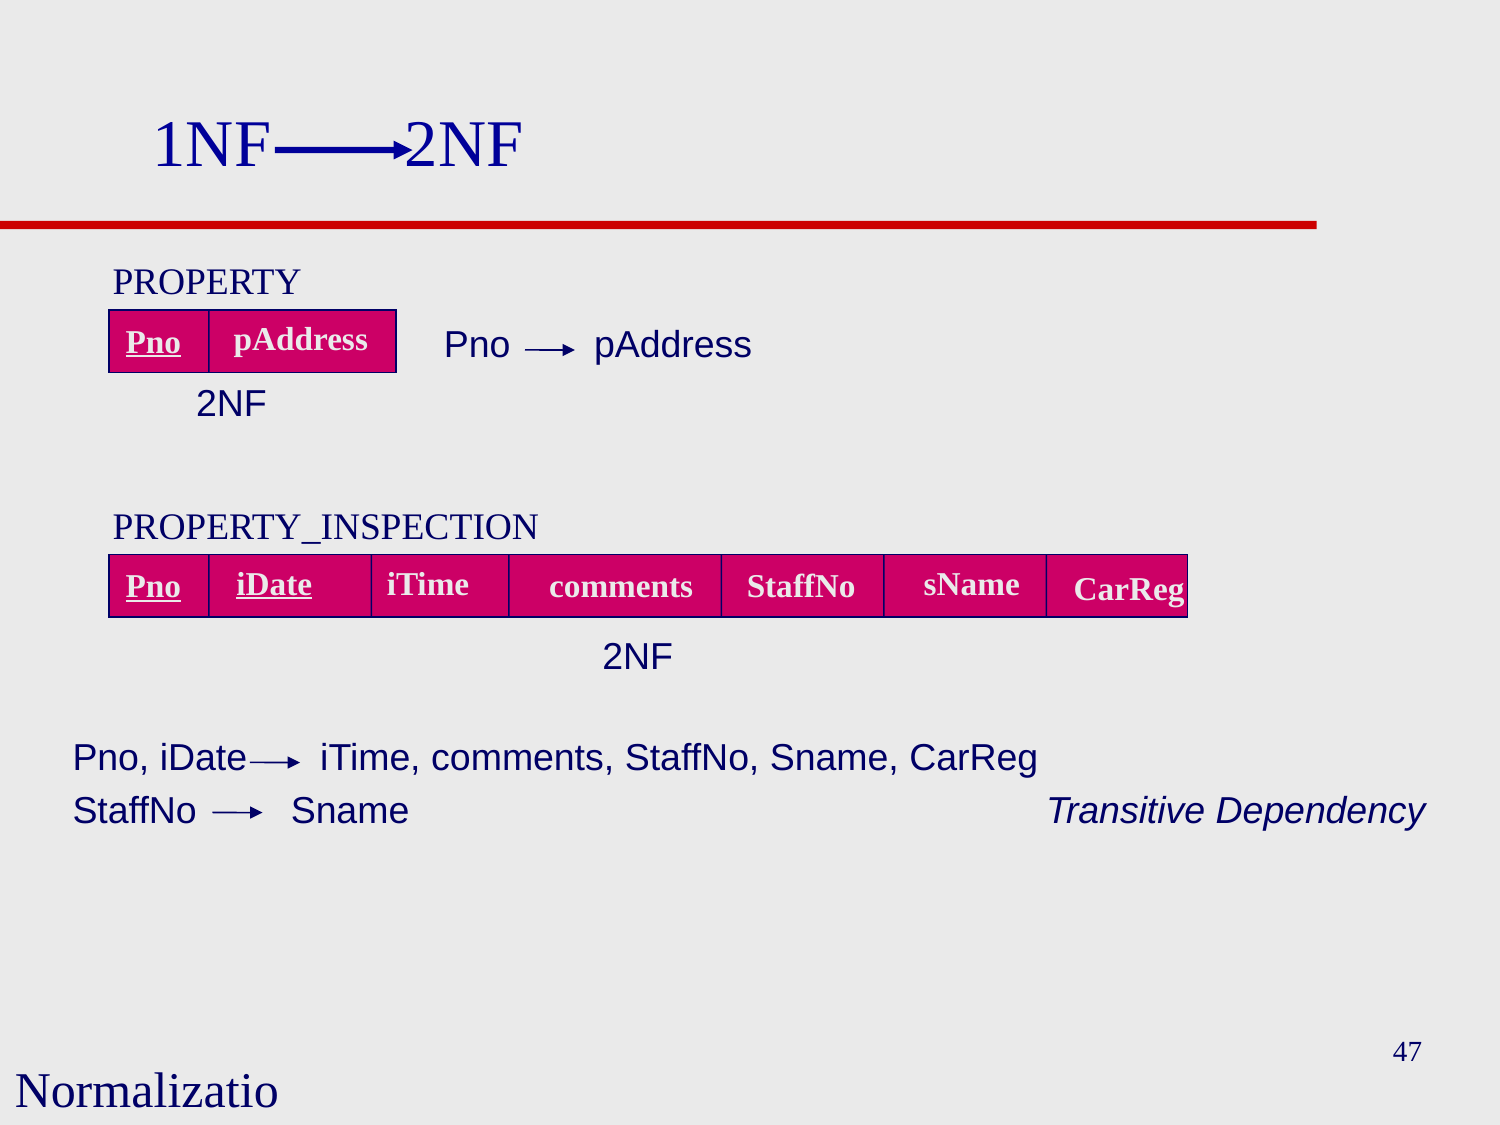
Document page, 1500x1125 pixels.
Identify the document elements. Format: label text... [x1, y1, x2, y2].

text_box 2NF [587, 624, 689, 685]
text_box 2NF [181, 371, 282, 432]
text_box Pno [102, 556, 197, 612]
slide_number Normalization [0, 1050, 313, 1125]
title 1NF 2NF [137, 0, 1413, 188]
text_box [372, 555, 508, 618]
slide_number 47 [1124, 1012, 1438, 1088]
text_box [108, 555, 208, 618]
text_box [209, 310, 397, 373]
text_box Pno, iDate iTime, comments, StaffNo, Sname, CarReg StaffNo Sname Transitive Dependency [57, 725, 1441, 839]
text_box [108, 310, 208, 373]
text_box PROPERTY_INSPECTION [97, 494, 555, 555]
text_box [212, 806, 263, 819]
text_box [1047, 554, 1188, 618]
text_box comments [534, 556, 709, 612]
text_box iTime [372, 555, 485, 610]
text_box [274, 143, 413, 157]
text_box [524, 343, 575, 357]
text_box [884, 554, 1046, 618]
text_box [249, 756, 301, 769]
text_box iDate [221, 555, 328, 610]
text_box [209, 555, 371, 618]
text_box sName [909, 554, 1036, 610]
text_box [722, 554, 883, 618]
text_box Pno [102, 312, 197, 368]
text_box pAddress [218, 310, 384, 365]
text_box Pno pAddress [429, 312, 1125, 373]
text_box StaffNo [732, 556, 871, 612]
text_box CarReg [1058, 559, 1200, 614]
text_box PROPERTY [97, 249, 317, 310]
text_box [509, 554, 721, 618]
